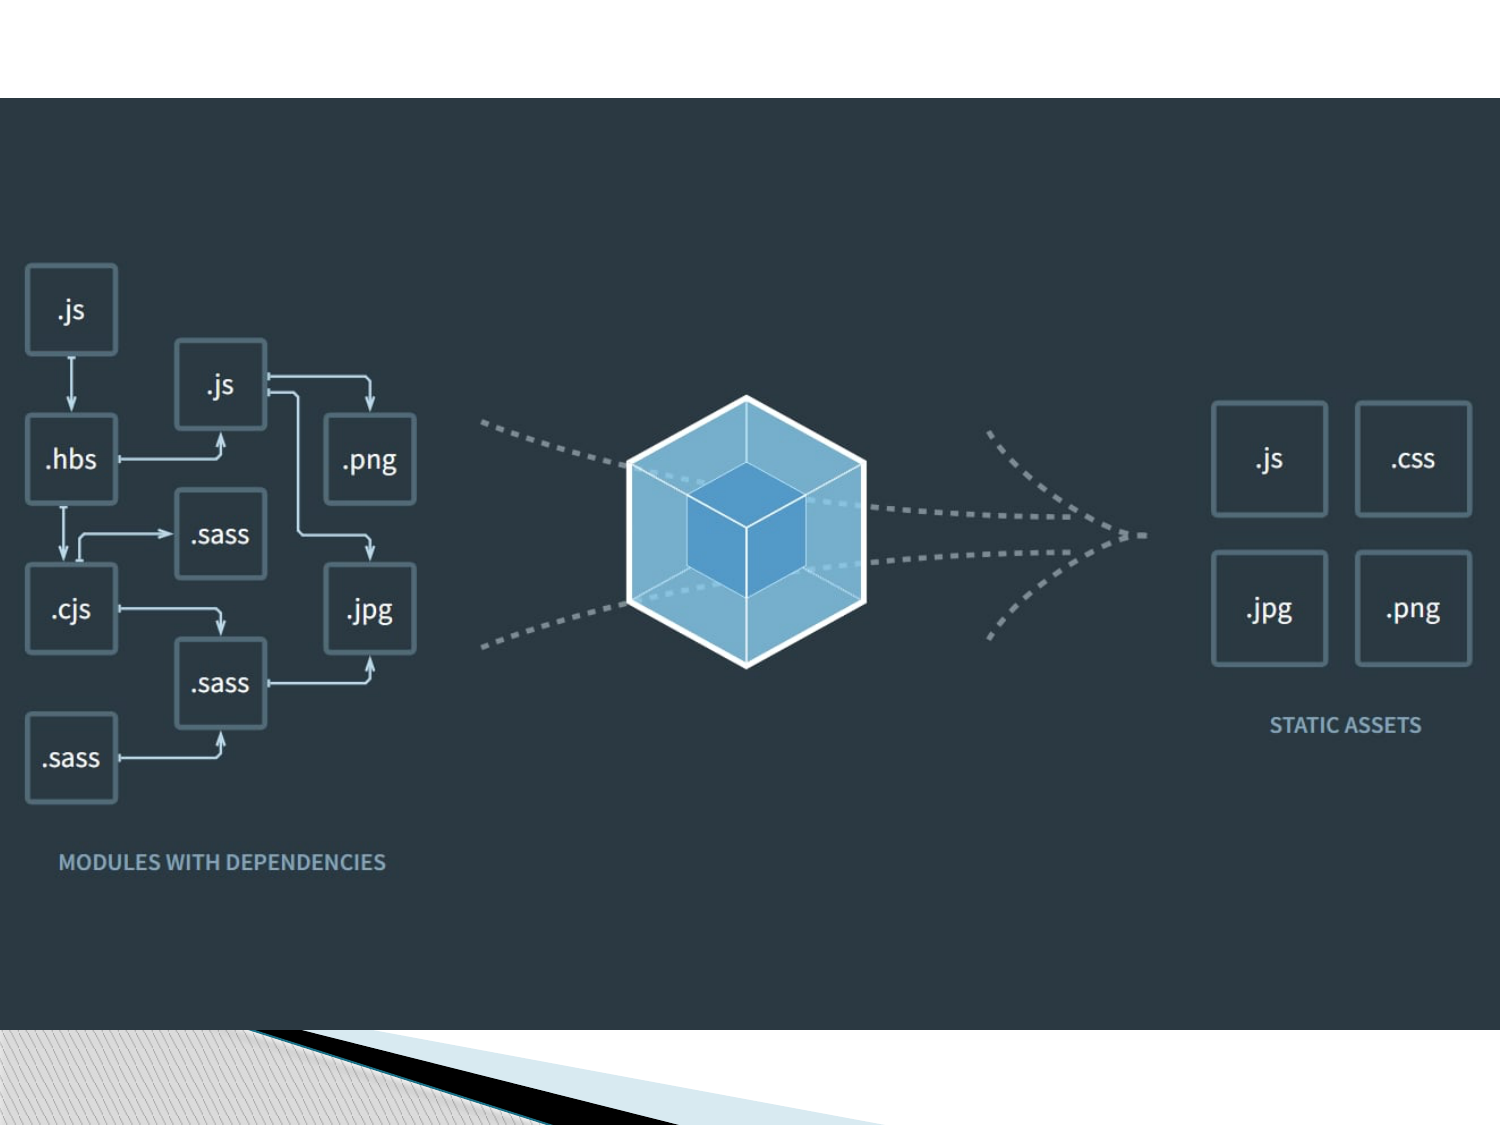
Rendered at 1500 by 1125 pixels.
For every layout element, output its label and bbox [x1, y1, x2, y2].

picture [0, 97, 1500, 1030]
